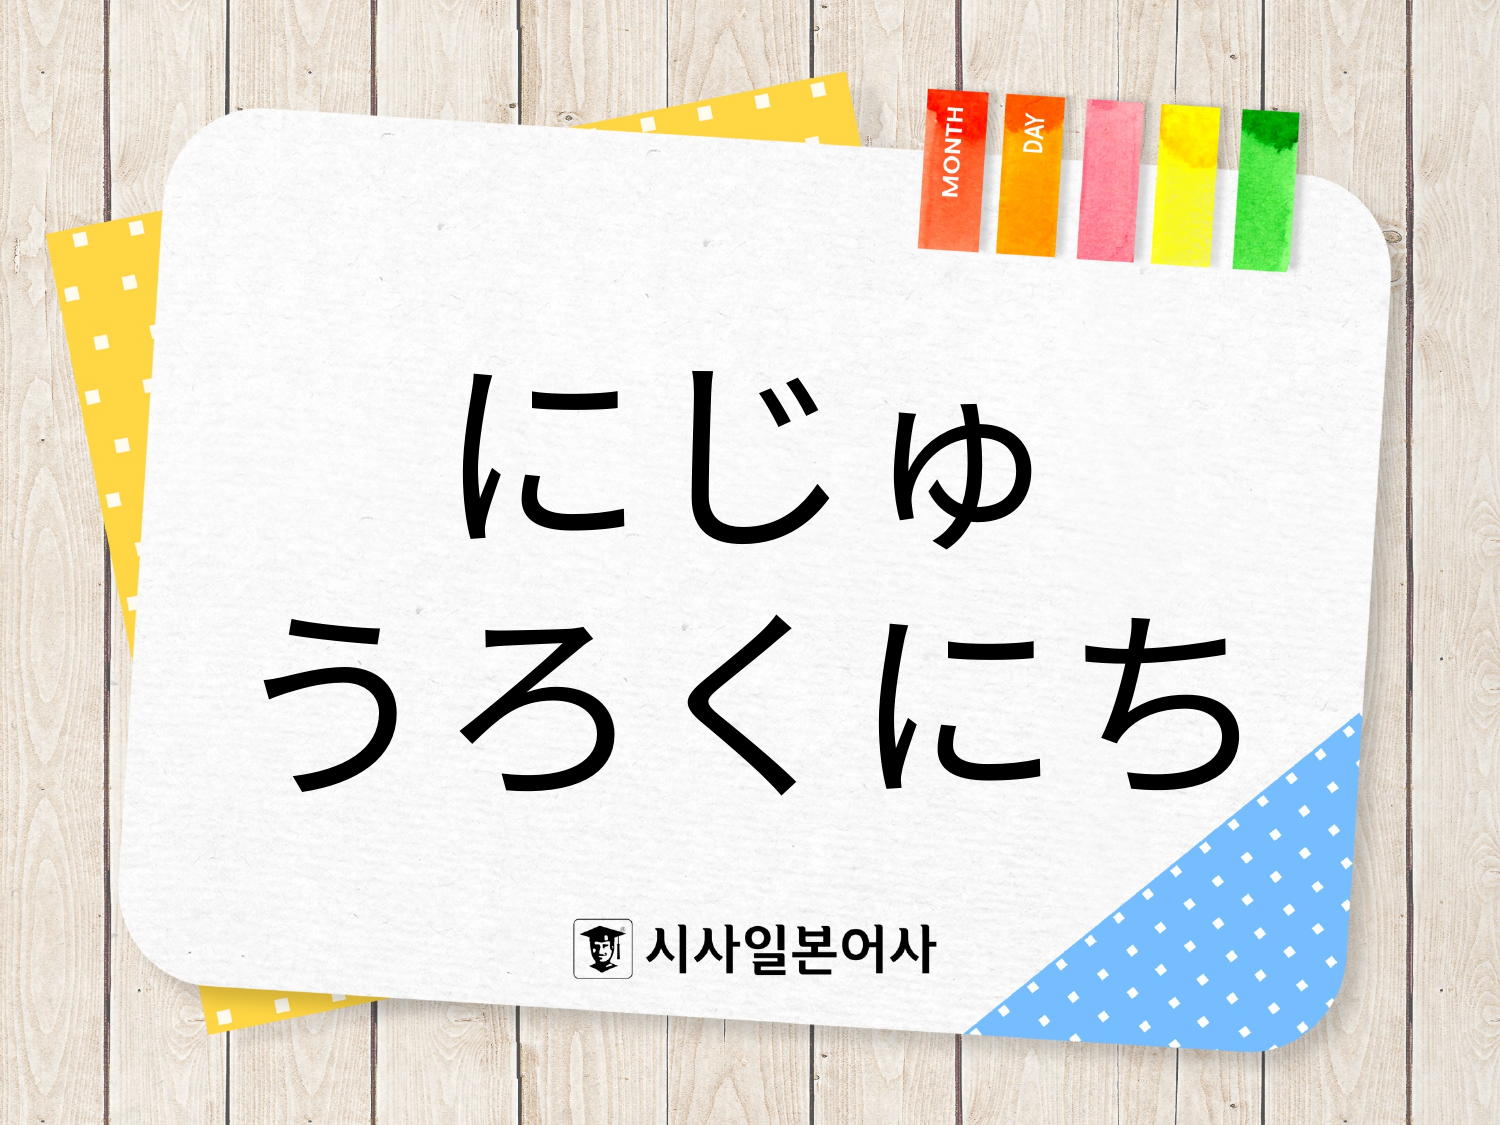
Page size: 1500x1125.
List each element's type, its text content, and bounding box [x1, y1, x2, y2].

picture [0, 0, 1500, 1125]
title にじゅ うろくにち [75, 338, 1425, 811]
